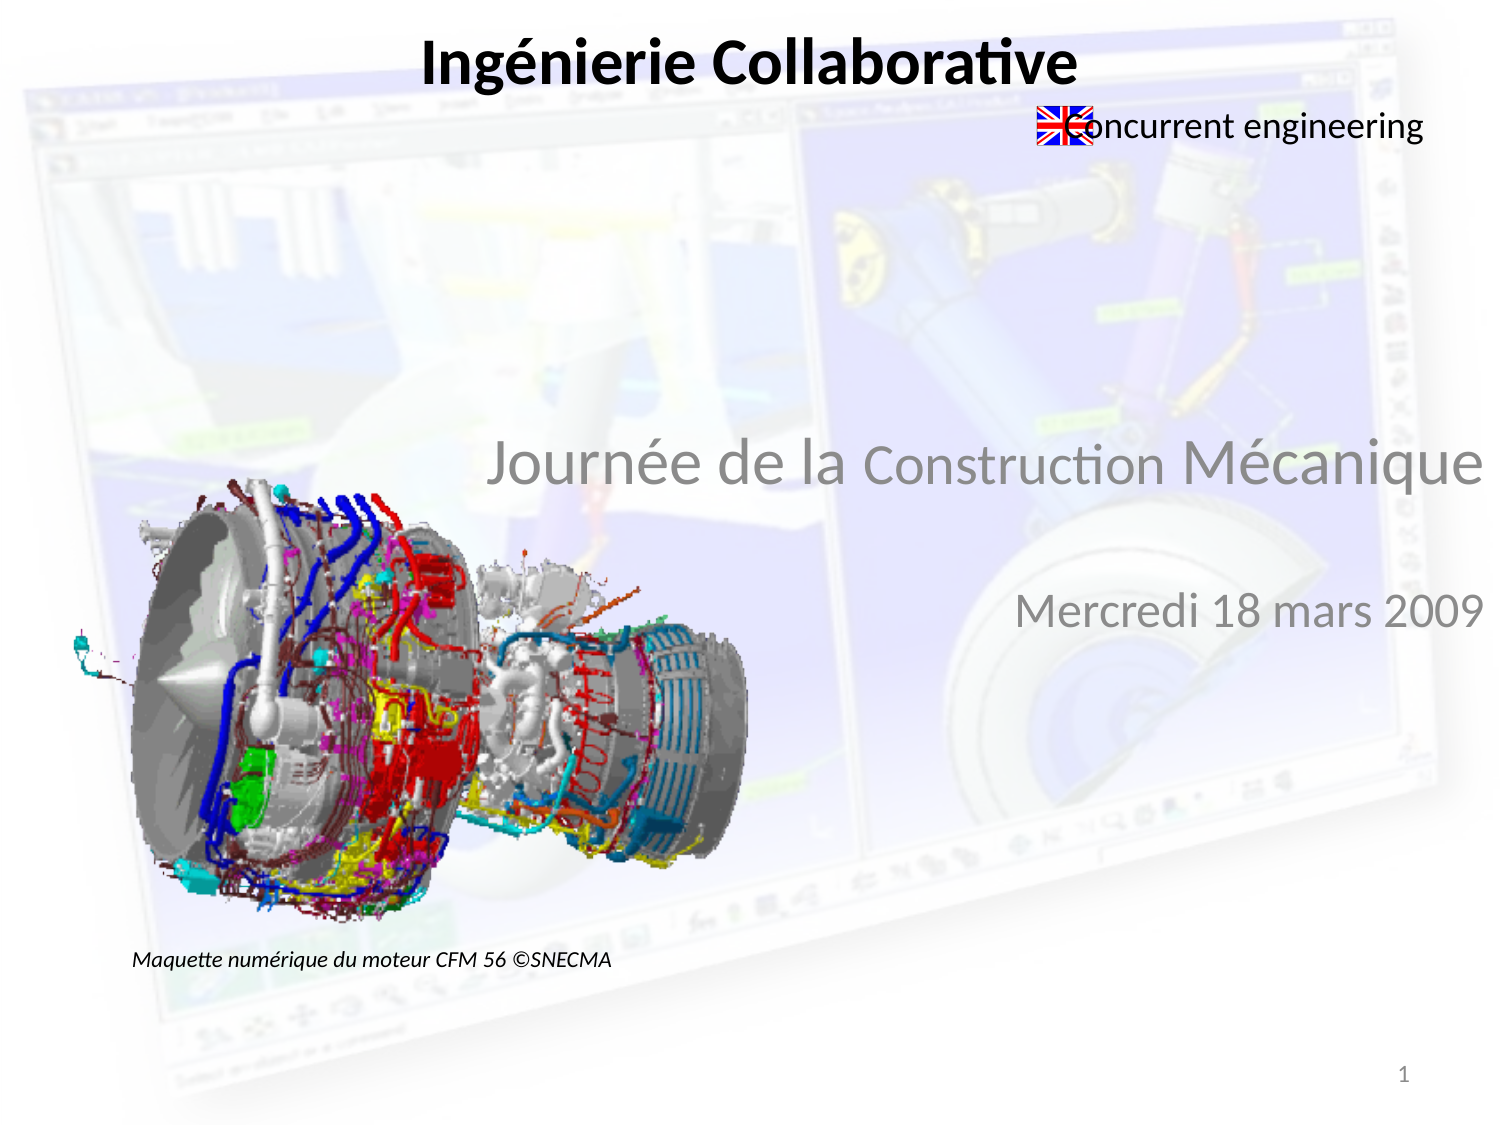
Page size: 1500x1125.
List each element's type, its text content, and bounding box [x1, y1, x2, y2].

text_box Ingénierie Collaborative [0, 10, 1500, 106]
slide_number 1 [1074, 1042, 1425, 1103]
text_box Maquette numérique du moteur CFM 56 ©SNECMA [117, 951, 750, 980]
picture [58, 456, 770, 943]
picture [1036, 105, 1095, 147]
subtitle Journée de la Construction Mécanique Mercredi 18 mars 2009 [450, 410, 1500, 698]
text_box Concurrent engineering [1048, 94, 1440, 154]
